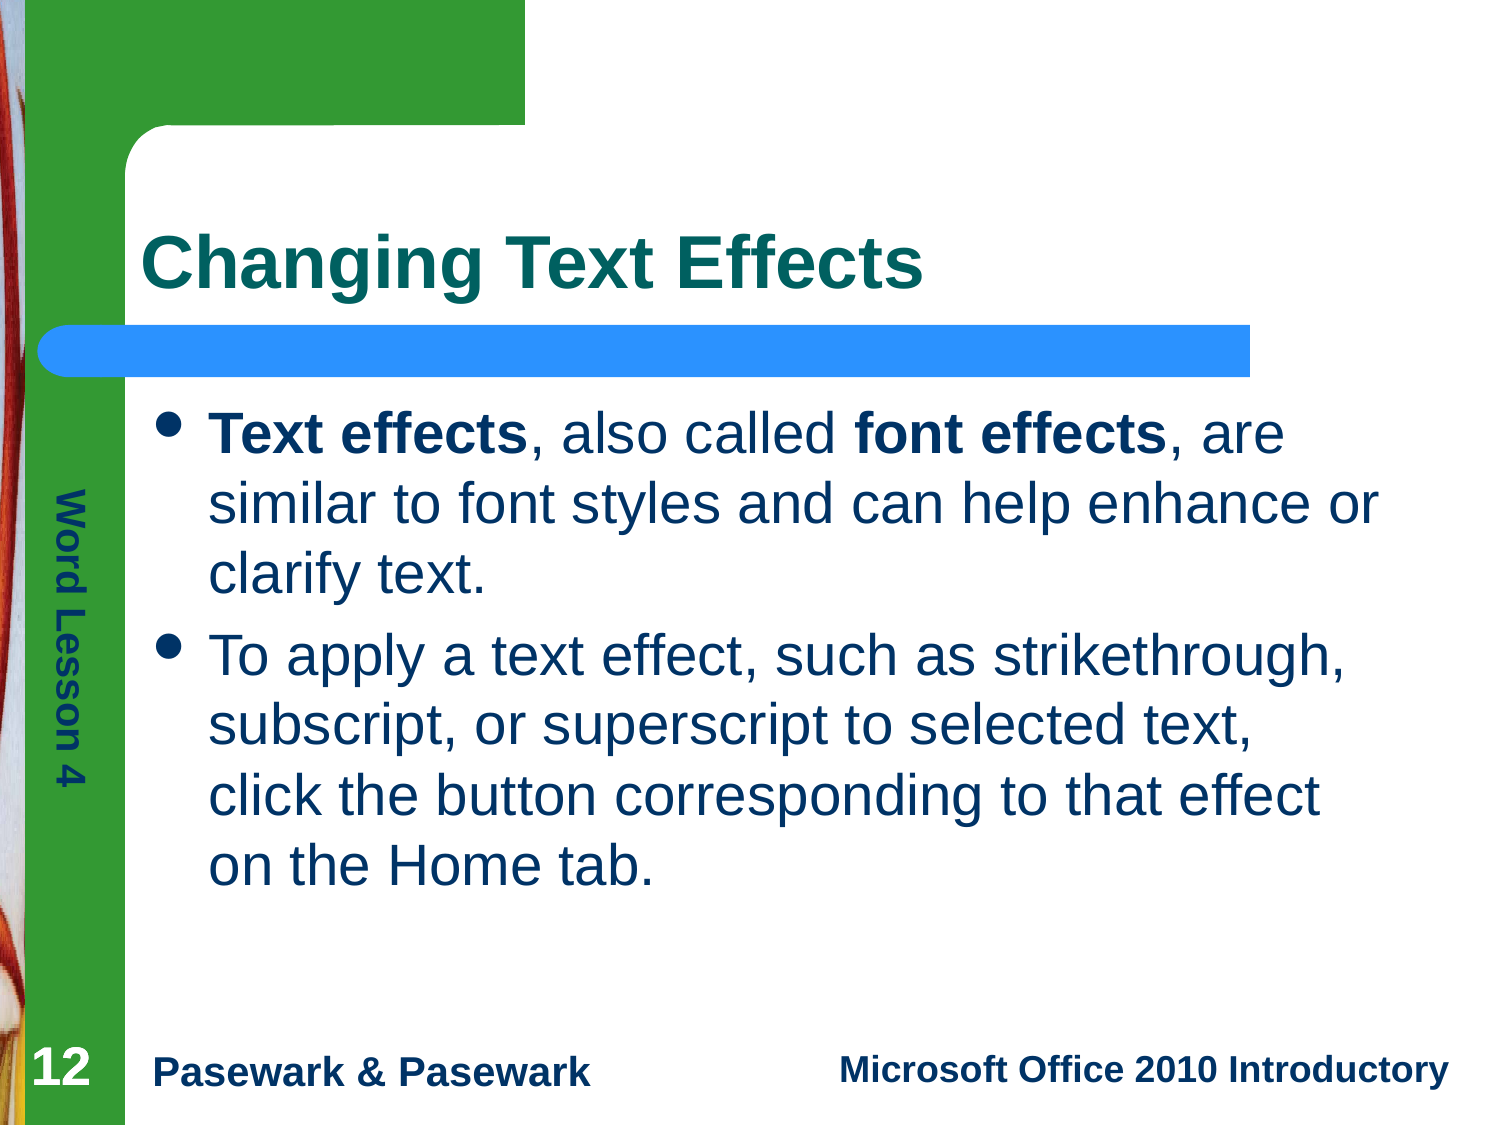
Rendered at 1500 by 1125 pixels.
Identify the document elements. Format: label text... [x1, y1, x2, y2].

title Changing Text Effects [124, 124, 1426, 313]
list Text effects, also called font effects, are similar to font styles and can help enhance or clarify text. To apply a text effect, such as strikethrough, subscript, or superscript to selected text, click the button corresponding to that effect on the Home tab. [137, 387, 1400, 1076]
text_box 12 [13, 1023, 111, 1105]
picture [0, 0, 25, 1125]
